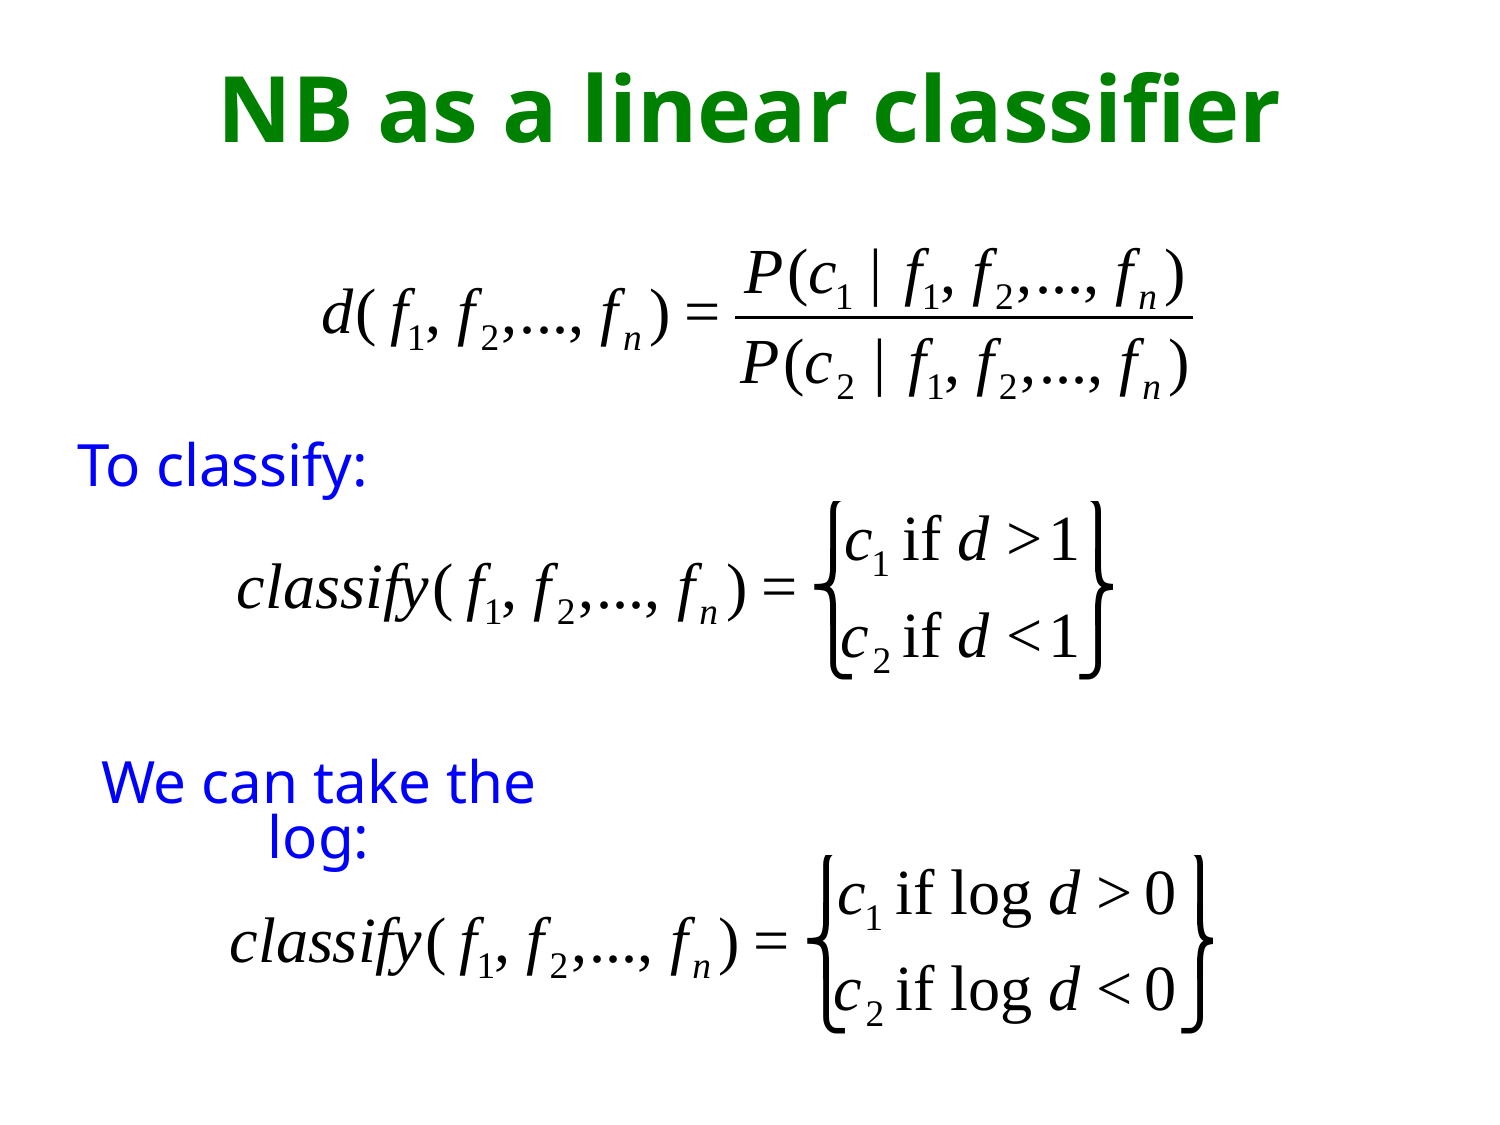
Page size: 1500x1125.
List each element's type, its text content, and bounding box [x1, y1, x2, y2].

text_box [221, 854, 1213, 1038]
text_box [228, 501, 1113, 685]
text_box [310, 237, 1201, 410]
text_box To classify: [22, 433, 423, 505]
title NB as a linear classifier [74, 12, 1426, 201]
text_box We can take the log: [37, 750, 600, 878]
